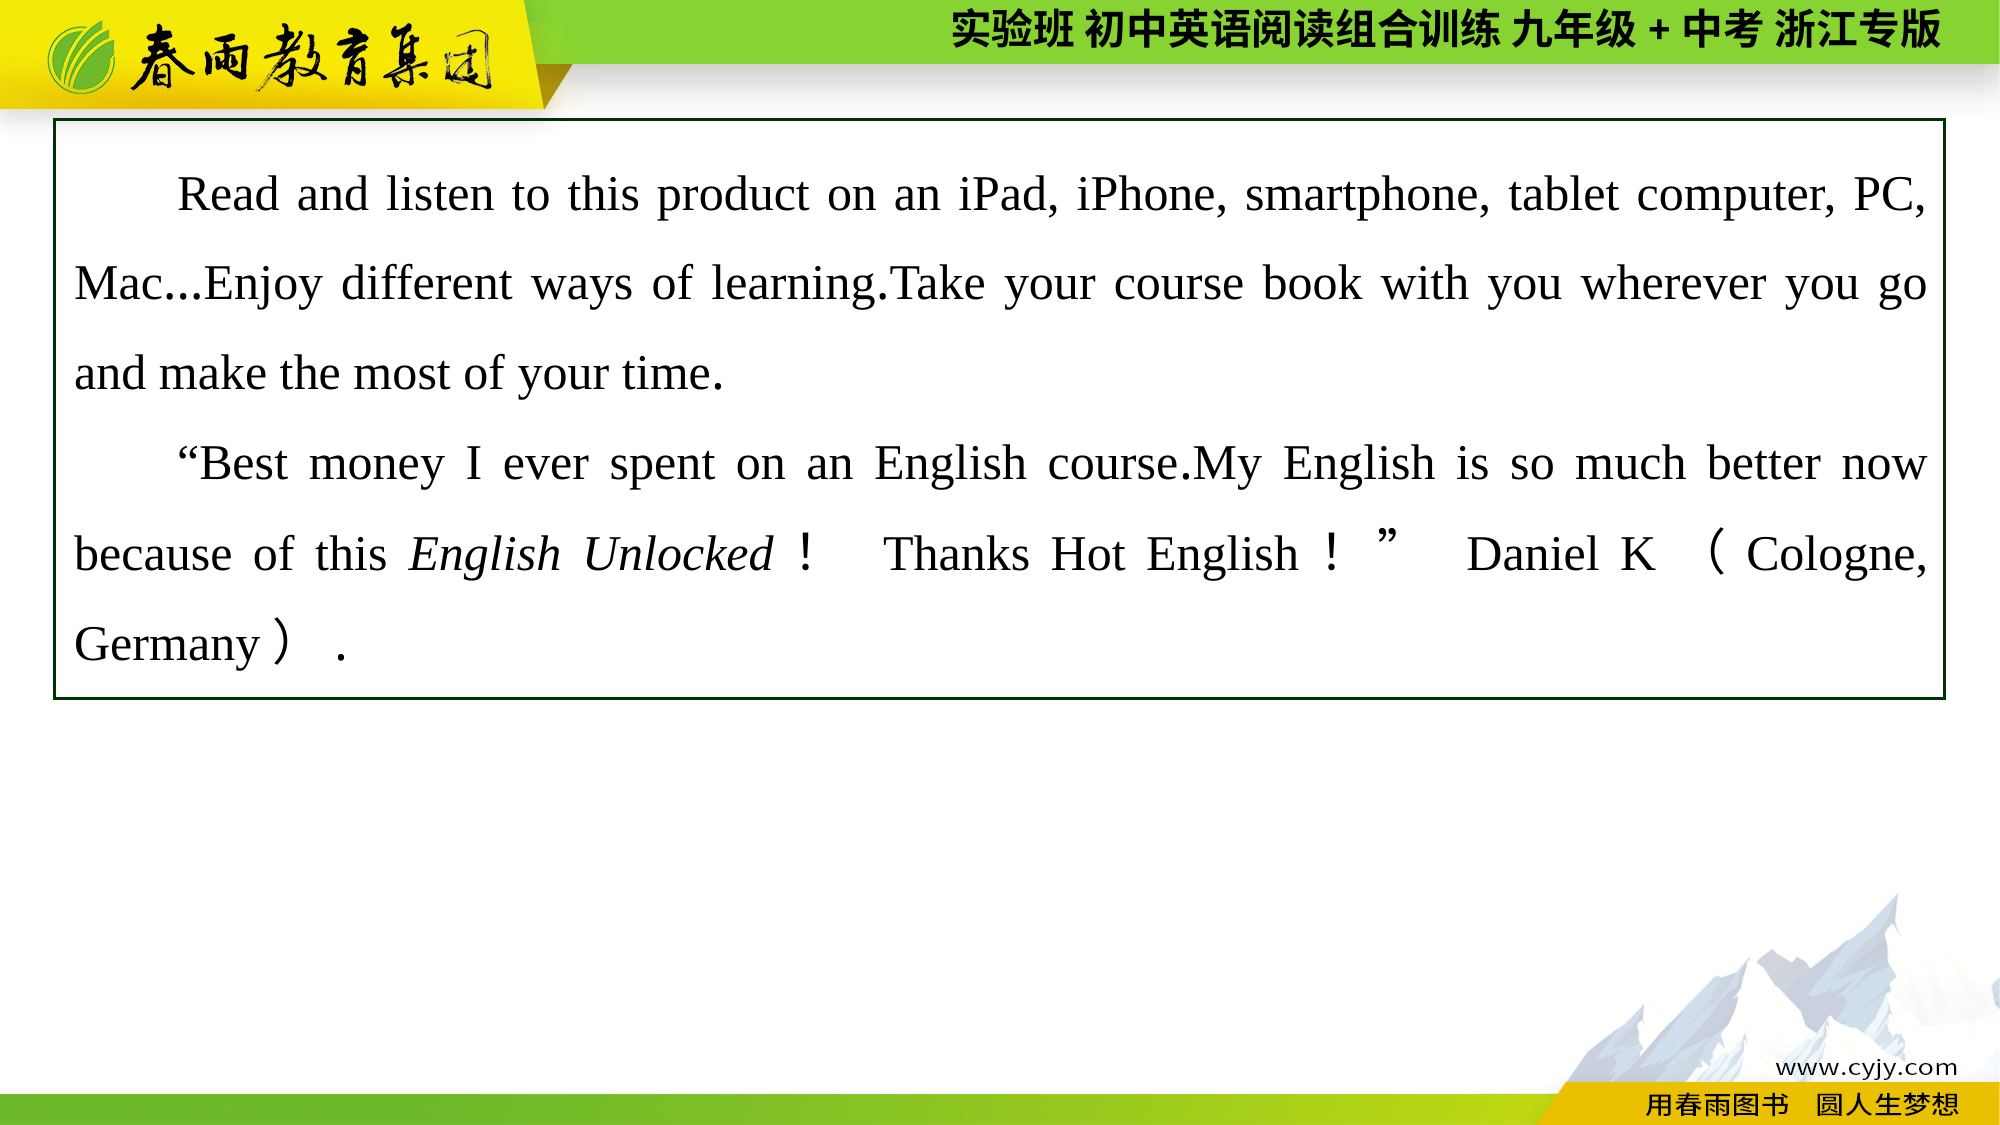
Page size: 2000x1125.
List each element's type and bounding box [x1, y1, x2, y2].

picture [0, 0, 2000, 1125]
text_box [54, 119, 1945, 699]
